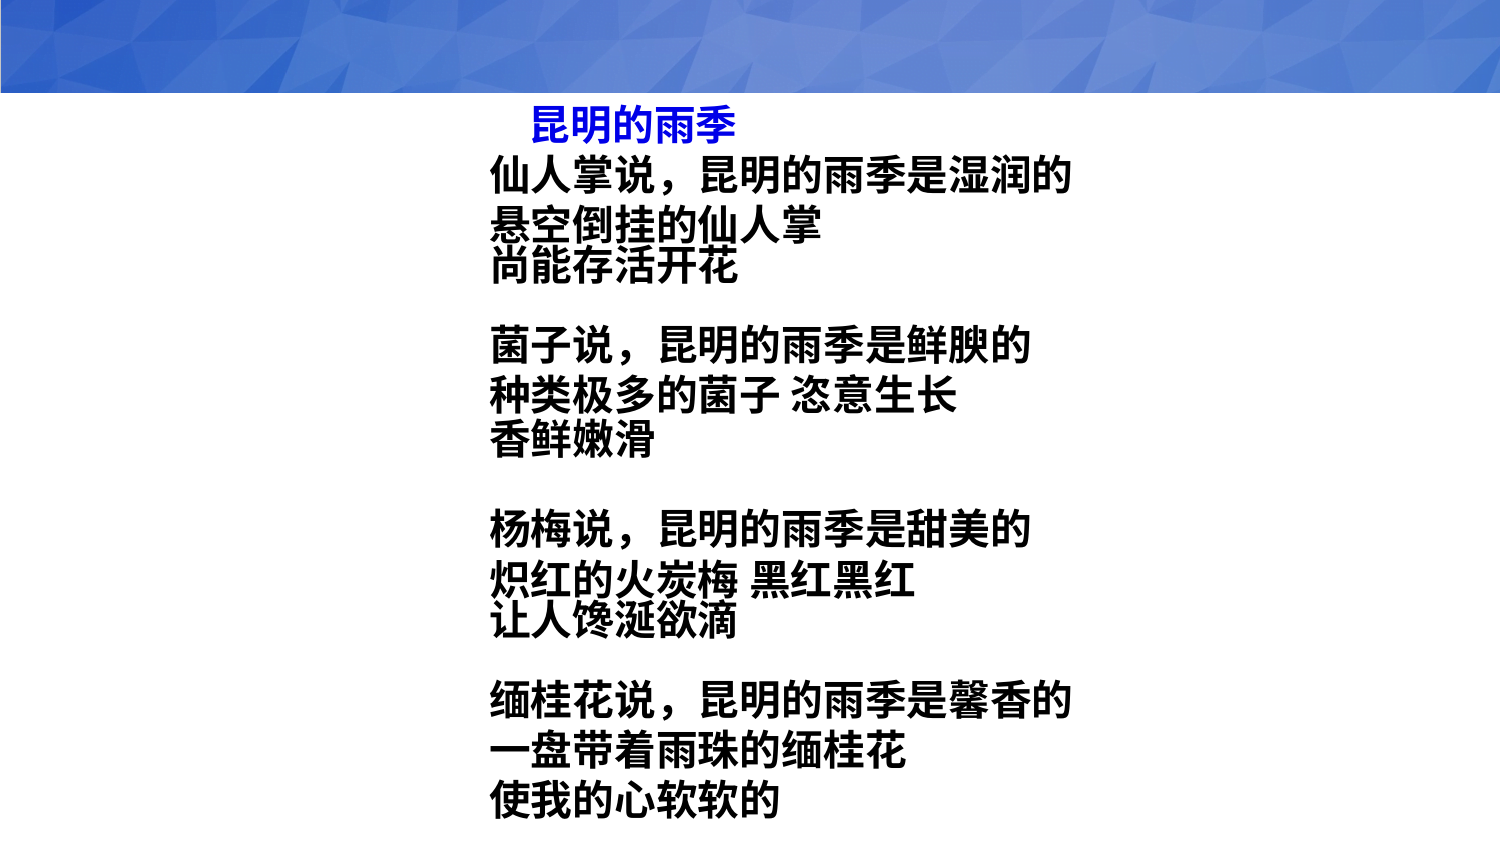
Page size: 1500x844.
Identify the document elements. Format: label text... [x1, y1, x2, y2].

text_box 昆明的雨季 仙人掌说，昆明的雨季是湿润的 悬空倒挂的仙人掌 尚能存活开花 菌子说，昆明的雨季是鲜腴的 种类极多的菌子 恣意生长 香鲜嫩滑 杨梅说，昆明的雨季是甜美的 炽红的火炭梅 黑红黑红 让人馋涎欲滴 缅桂花说，昆明的雨季是馨香的 一盘带着雨珠的缅桂花 使我的心软软的 [478, 102, 1133, 830]
picture [0, 0, 1500, 93]
